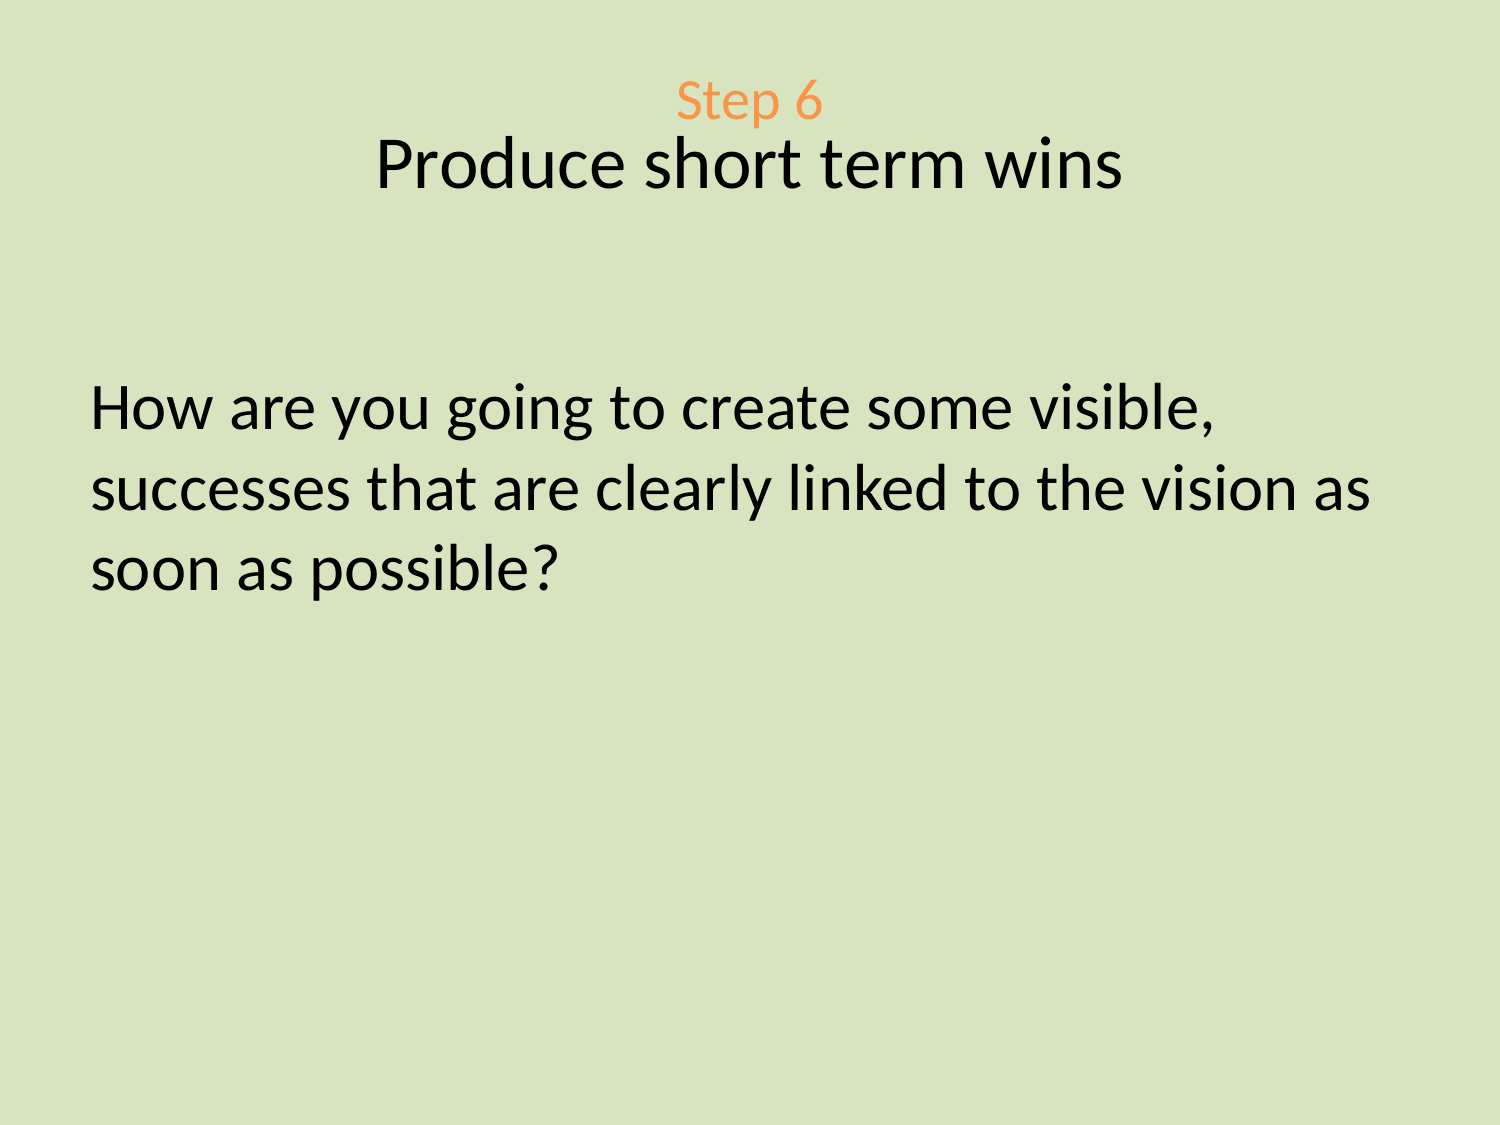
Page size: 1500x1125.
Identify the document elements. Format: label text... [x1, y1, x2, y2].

title Step 6 Produce short term wins [75, 45, 1425, 233]
list How are you going to create some visible, successes that are clearly linked to the vision as soon as possible? [75, 262, 1425, 1005]
